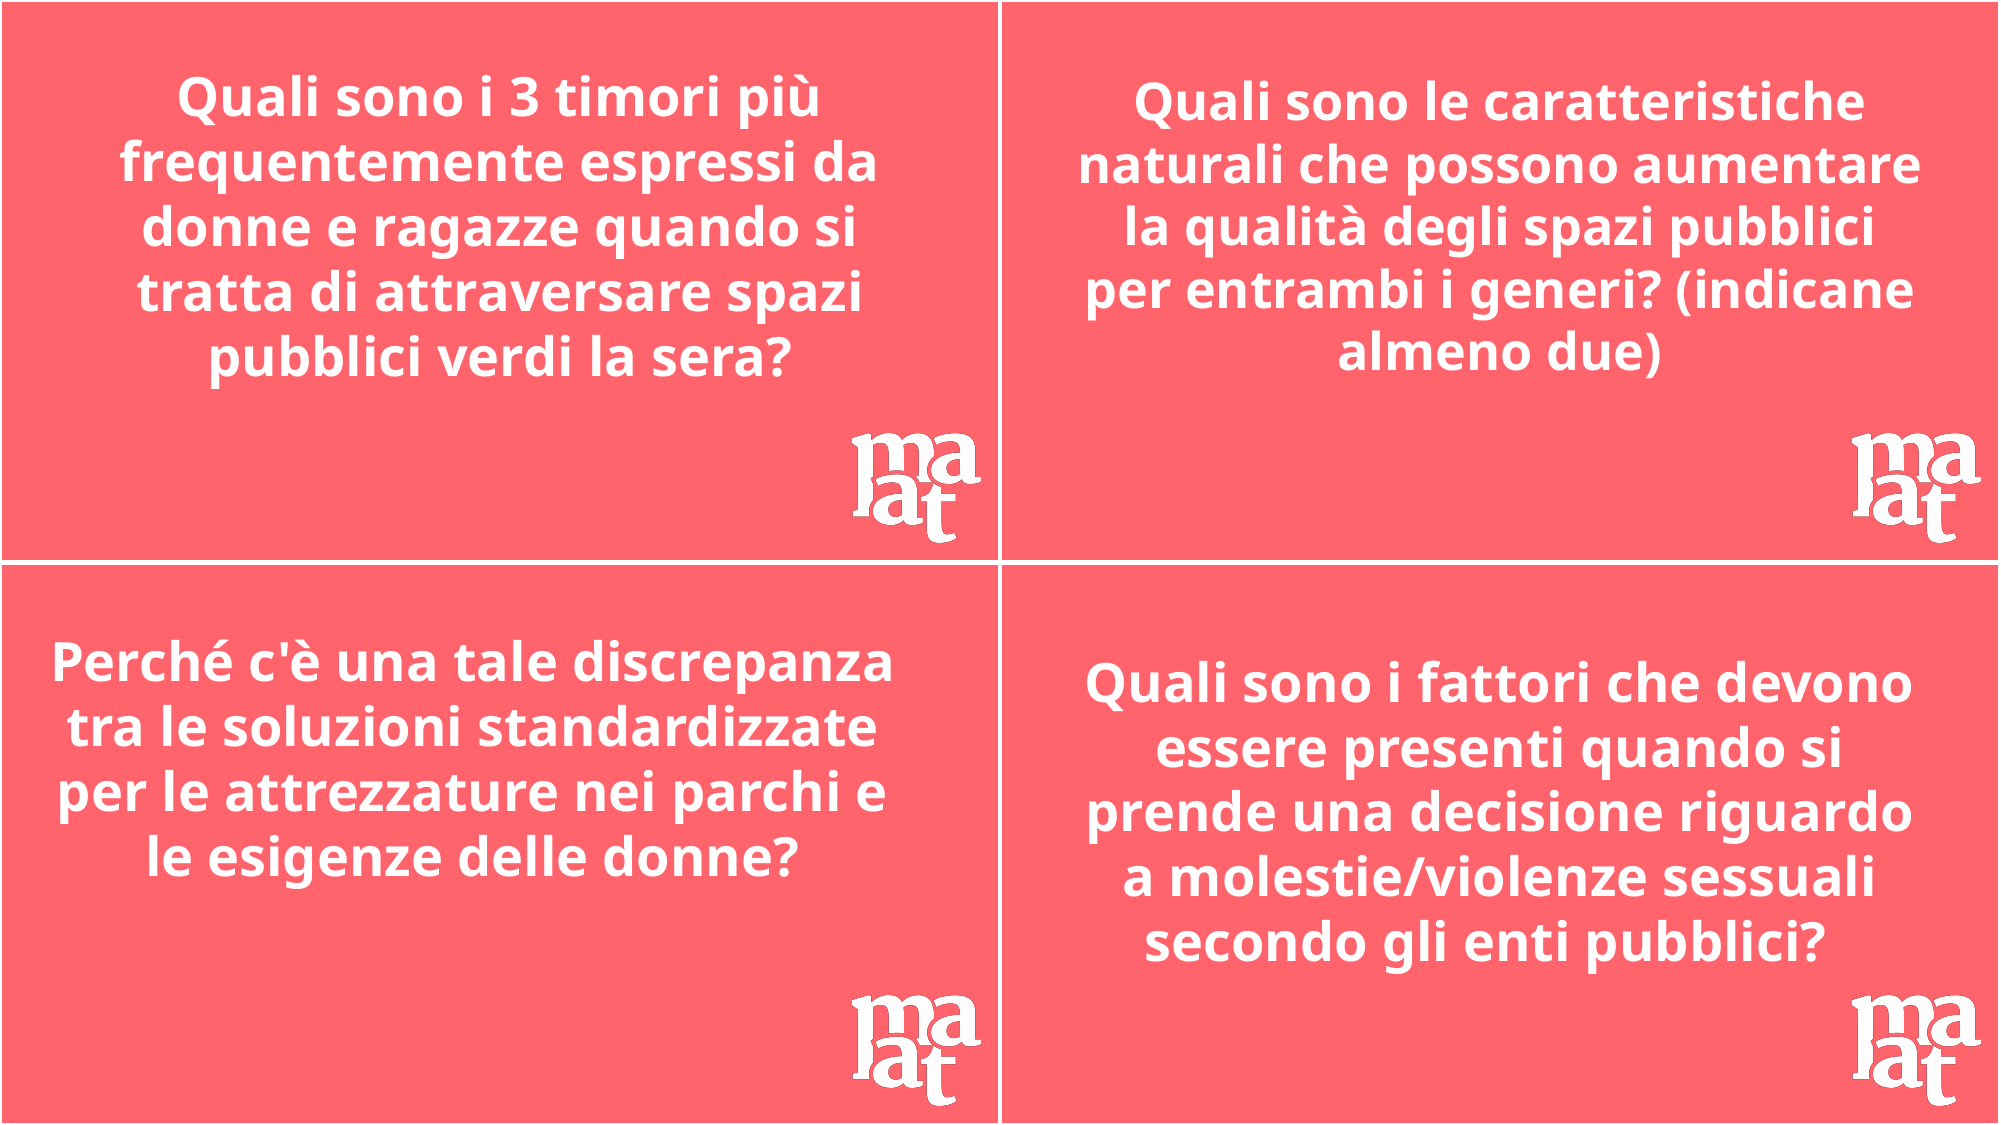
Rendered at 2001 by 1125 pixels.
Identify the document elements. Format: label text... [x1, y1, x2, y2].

text_box Quali sono i fattori che devono essere presenti quando si prende una decisione riguardo a molestie/violenze sessuali secondo gli enti pubblici? [1053, 640, 1947, 981]
text_box Perché c'è una tale discrepanza tra le soluzioni standardizzate per le attrezzature nei parchi e le esigenze delle donne? [33, 620, 912, 895]
picture [852, 995, 981, 1106]
picture [852, 432, 981, 543]
text_box [999, 0, 2000, 562]
text_box [0, 0, 999, 562]
text_box [0, 562, 999, 1125]
text_box Quali sono le caratteristiche naturali che possono aumentare la qualità degli spazi pubblici per entrambi i generi? (indicane almeno due) [1060, 61, 1939, 389]
picture [1852, 995, 1981, 1106]
picture [1852, 432, 1981, 543]
text_box Quali sono i 3 timori più frequentemente espressi da donne e ragazze quando si tratta di attraversare spazi pubblici verdi la sera? [102, 54, 898, 395]
text_box [999, 562, 2000, 1125]
